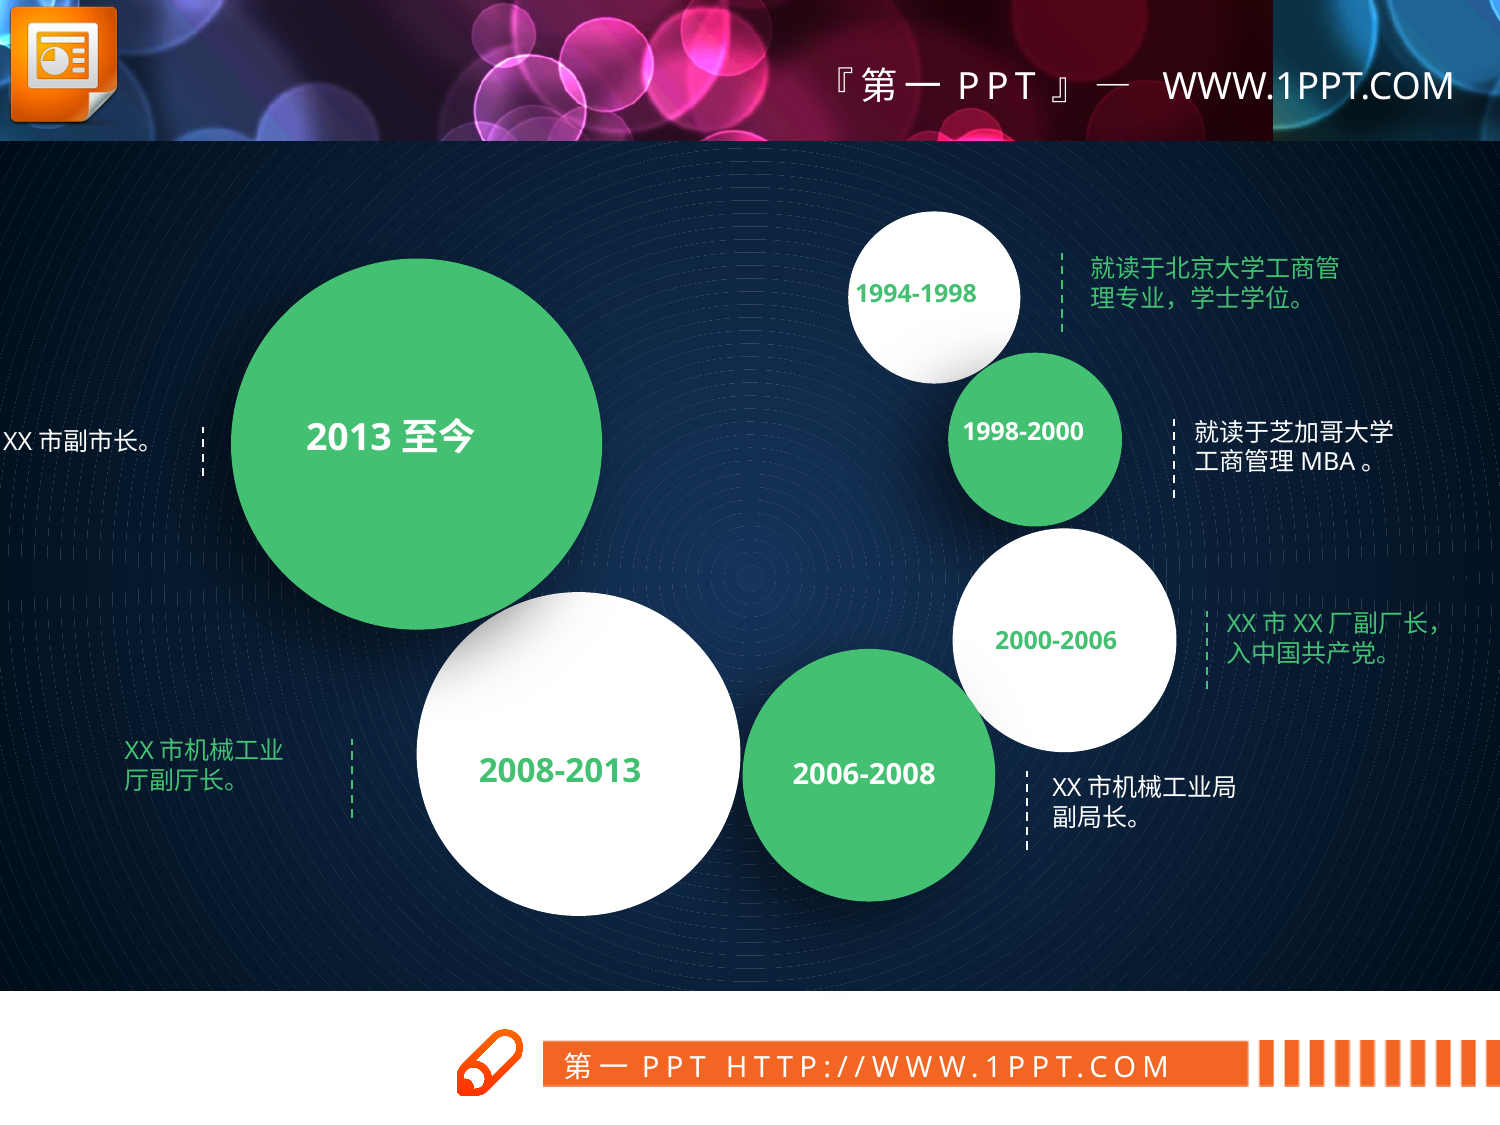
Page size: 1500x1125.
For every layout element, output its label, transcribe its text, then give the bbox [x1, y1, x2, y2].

picture [543, 1040, 1500, 1087]
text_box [416, 591, 741, 917]
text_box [952, 528, 1177, 753]
picture [0, 0, 1500, 141]
text_box [745, 648, 996, 902]
text_box 2013至今 [286, 403, 497, 469]
text_box XX市机械工业 厅副厅长。 [104, 724, 306, 805]
text_box [949, 352, 1122, 526]
text_box 1994-1998 [835, 267, 842, 317]
text_box XX市机械工业局 副局长。 [1032, 761, 1258, 841]
text_box 就读于北京大学工商管 理专业，学士学位。 [1070, 242, 1361, 323]
text_box 2006-2008 [772, 745, 957, 801]
text_box 就读于芝加哥大学 工商管理MBA。 [1174, 406, 1415, 486]
text_box 1998-2000 [942, 405, 1105, 456]
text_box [847, 211, 1021, 384]
text_box XX市副市长。 [0, 415, 184, 466]
text_box [231, 258, 603, 630]
text_box XX市XX厂副厂长， 入中国共产党。 [1206, 597, 1474, 678]
